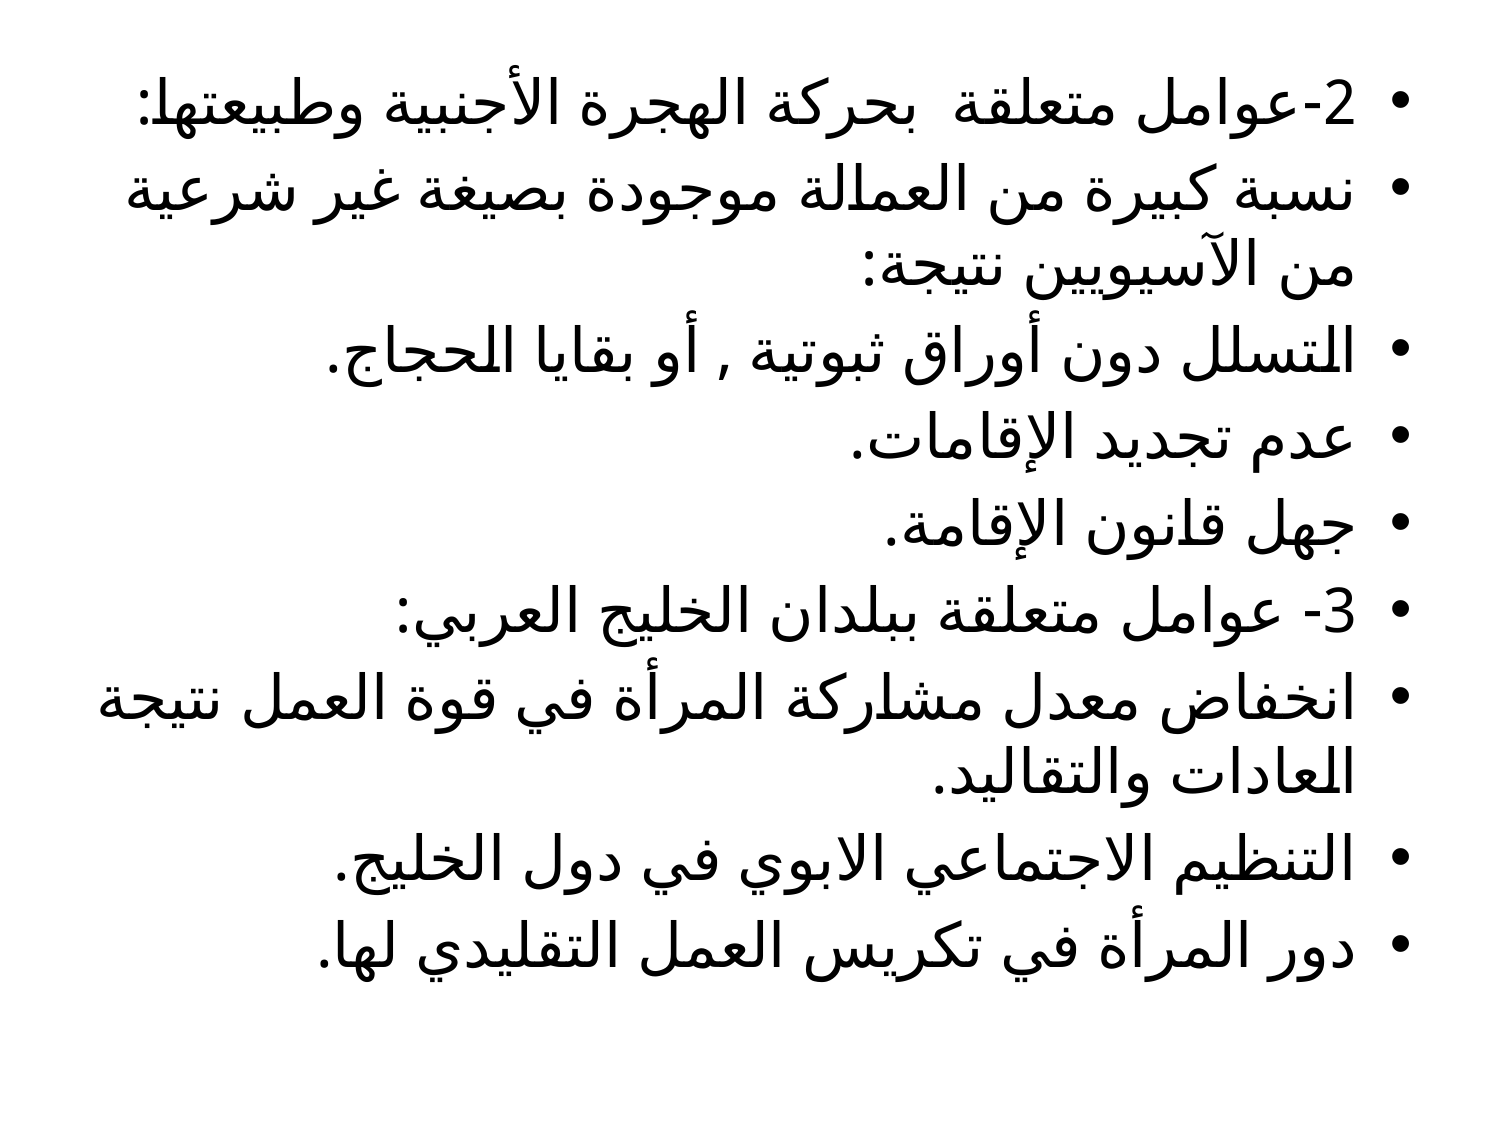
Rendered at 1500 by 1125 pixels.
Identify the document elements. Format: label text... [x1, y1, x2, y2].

list 2-عوامل متعلقة بحركة الهجرة الأجنبية وطبيعتها: نسبة كبيرة من العمالة موجودة بصيغة غير شرعية من الآسيويين نتيجة: التسلل دون أوراق ثبوتية , أو بقايا الحجاج. عدم تجديد الإقامات. جهل قانون الإقامة. 3- عوامل متعلقة ببلدان الخليج العربي: انخفاض معدل مشاركة المرأة في قوة العمل نتيجة العادات والتقاليد. التنظيم الاجتماعي الابوي في دول الخليج. دور المرأة في تكريس العمل التقليدي لها. [75, 54, 1425, 1005]
